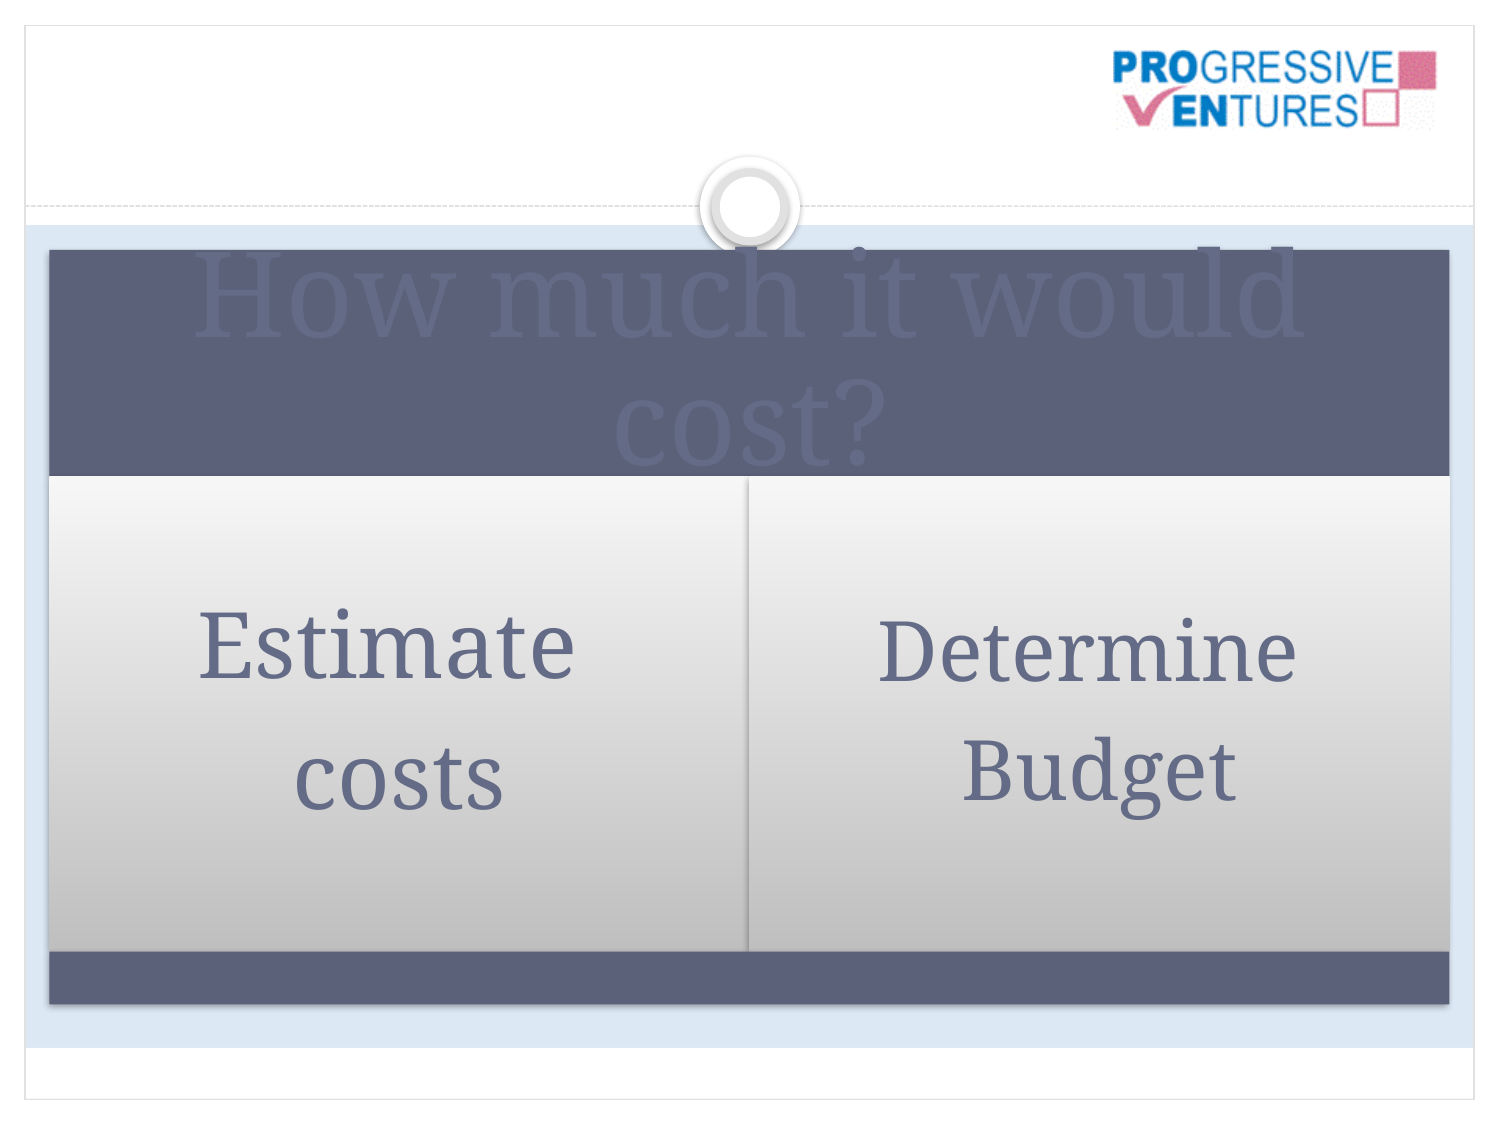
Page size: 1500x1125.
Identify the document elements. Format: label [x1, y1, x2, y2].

list [49, 249, 1450, 1005]
picture [1112, 49, 1439, 130]
